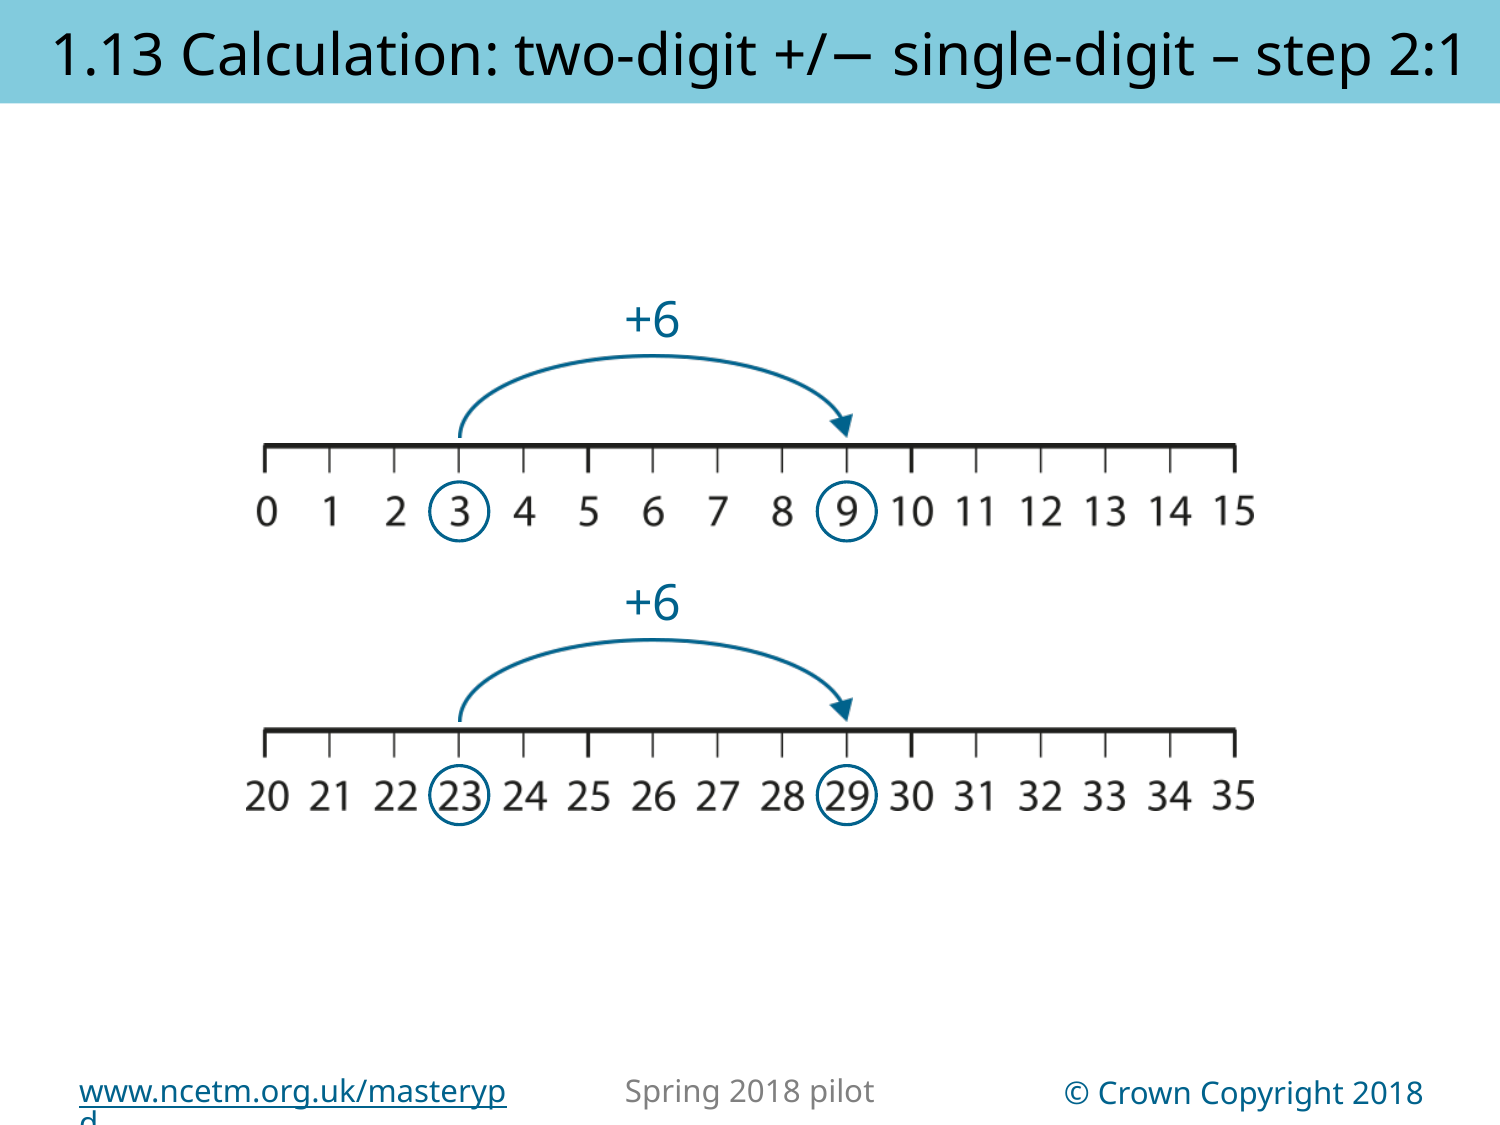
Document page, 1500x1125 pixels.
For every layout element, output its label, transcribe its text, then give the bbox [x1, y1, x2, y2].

picture [820, 768, 874, 811]
text_box [829, 819, 865, 825]
picture [246, 443, 1254, 811]
text_box +6 [522, 280, 783, 352]
list 1.13 Calculation: two-digit +/− single-digit – step 2:1 [0, 0, 1500, 104]
text_box [441, 819, 477, 825]
picture [462, 354, 853, 439]
picture [457, 354, 637, 436]
picture [432, 768, 486, 811]
